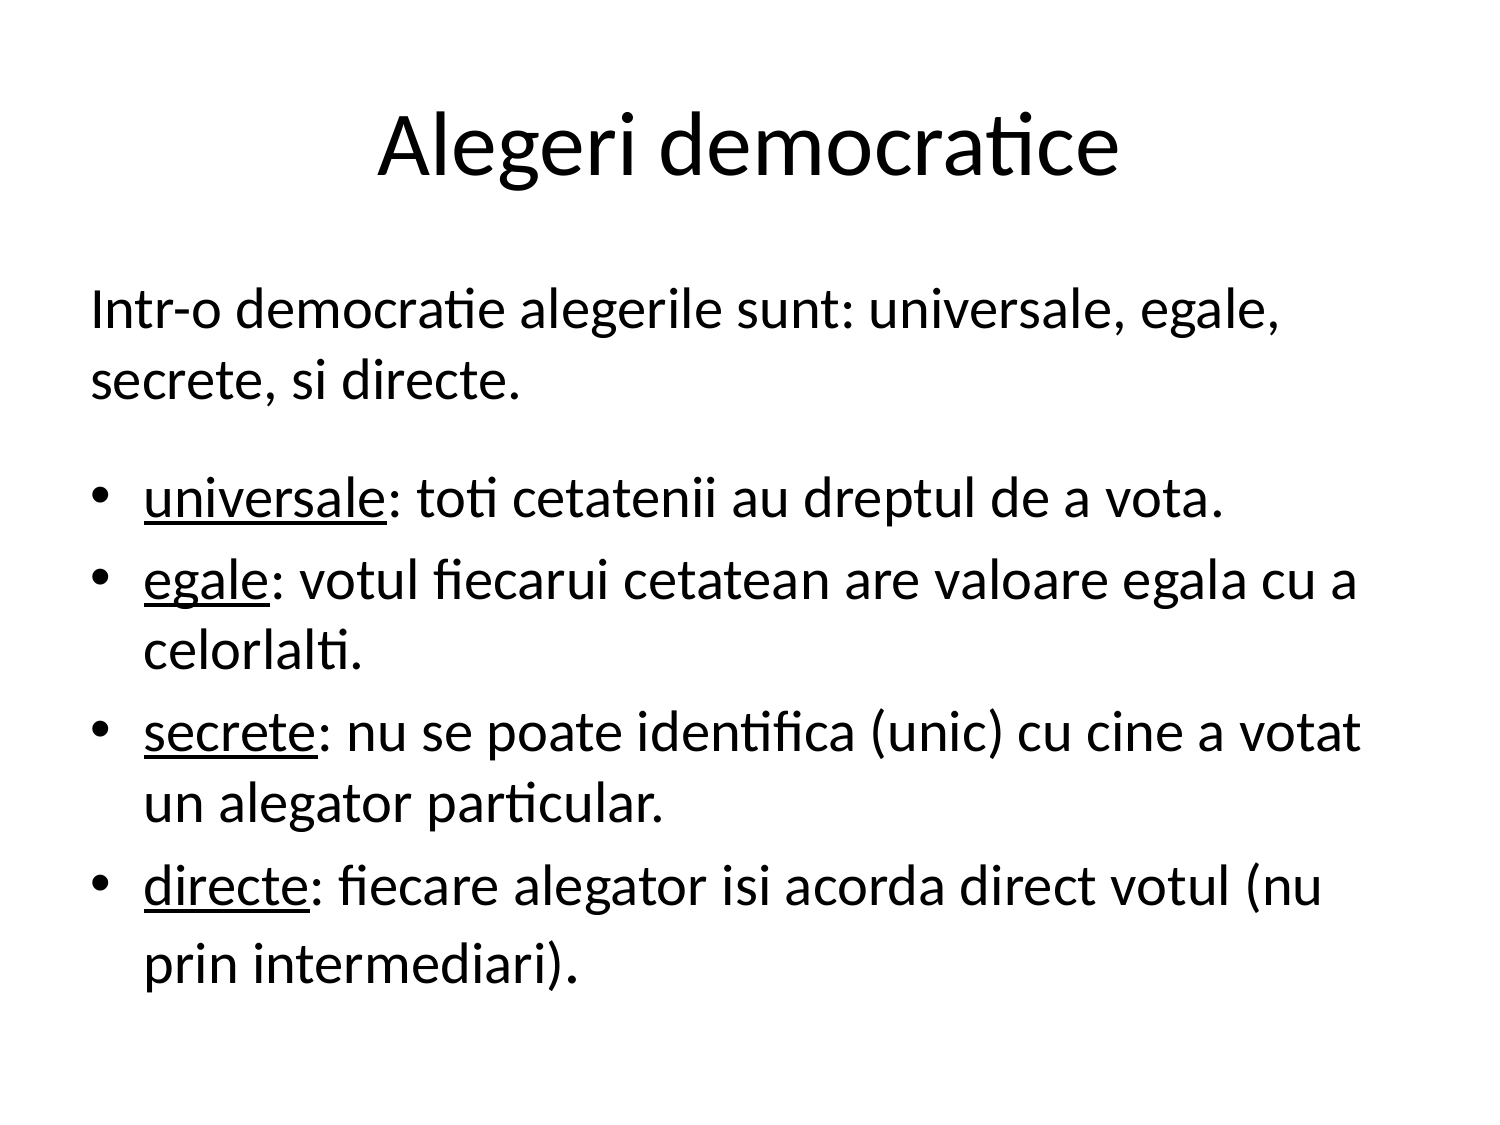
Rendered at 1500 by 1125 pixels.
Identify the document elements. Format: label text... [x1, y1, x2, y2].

title Alegeri democratice [75, 45, 1425, 233]
list Intr-o democratie alegerile sunt: universale, egale, secrete, si directe. universale: toti cetatenii au dreptul de a vota. egale: votul fiecarui cetatean are valoare egala cu a celorlalti. secrete: nu se poate identifica (unic) cu cine a votat un alegator particular. directe: fiecare alegator isi acorda direct votul (nu prin intermediari). [75, 262, 1425, 1005]
